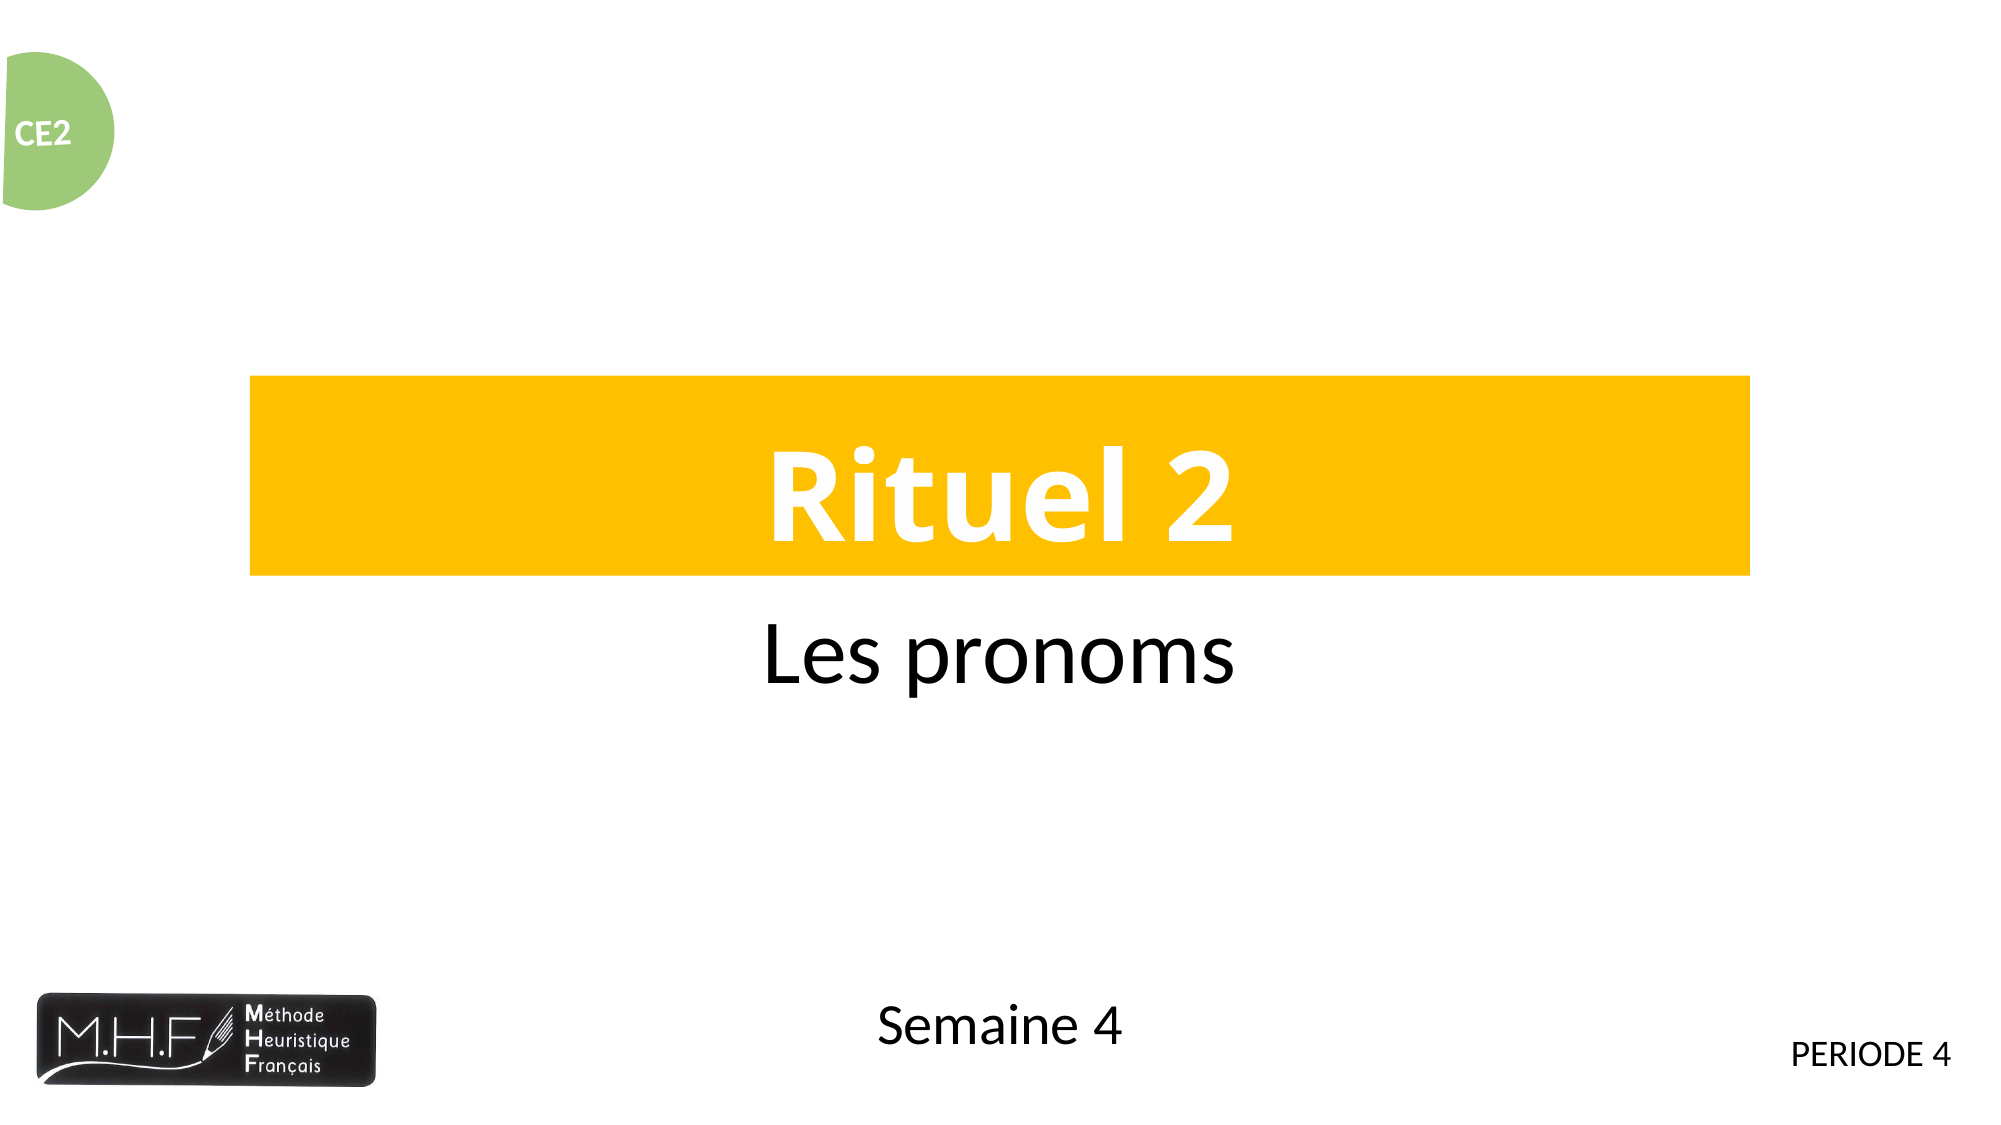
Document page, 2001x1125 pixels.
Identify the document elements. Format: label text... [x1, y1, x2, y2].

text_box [0, 37, 112, 225]
text_box PERIODE 4 [1750, 1021, 1967, 1082]
title Rituel 2 [249, 375, 1750, 576]
subtitle Les pronoms [249, 597, 1750, 869]
text_box Semaine 4 [249, 987, 1750, 1118]
picture [33, 990, 379, 1089]
